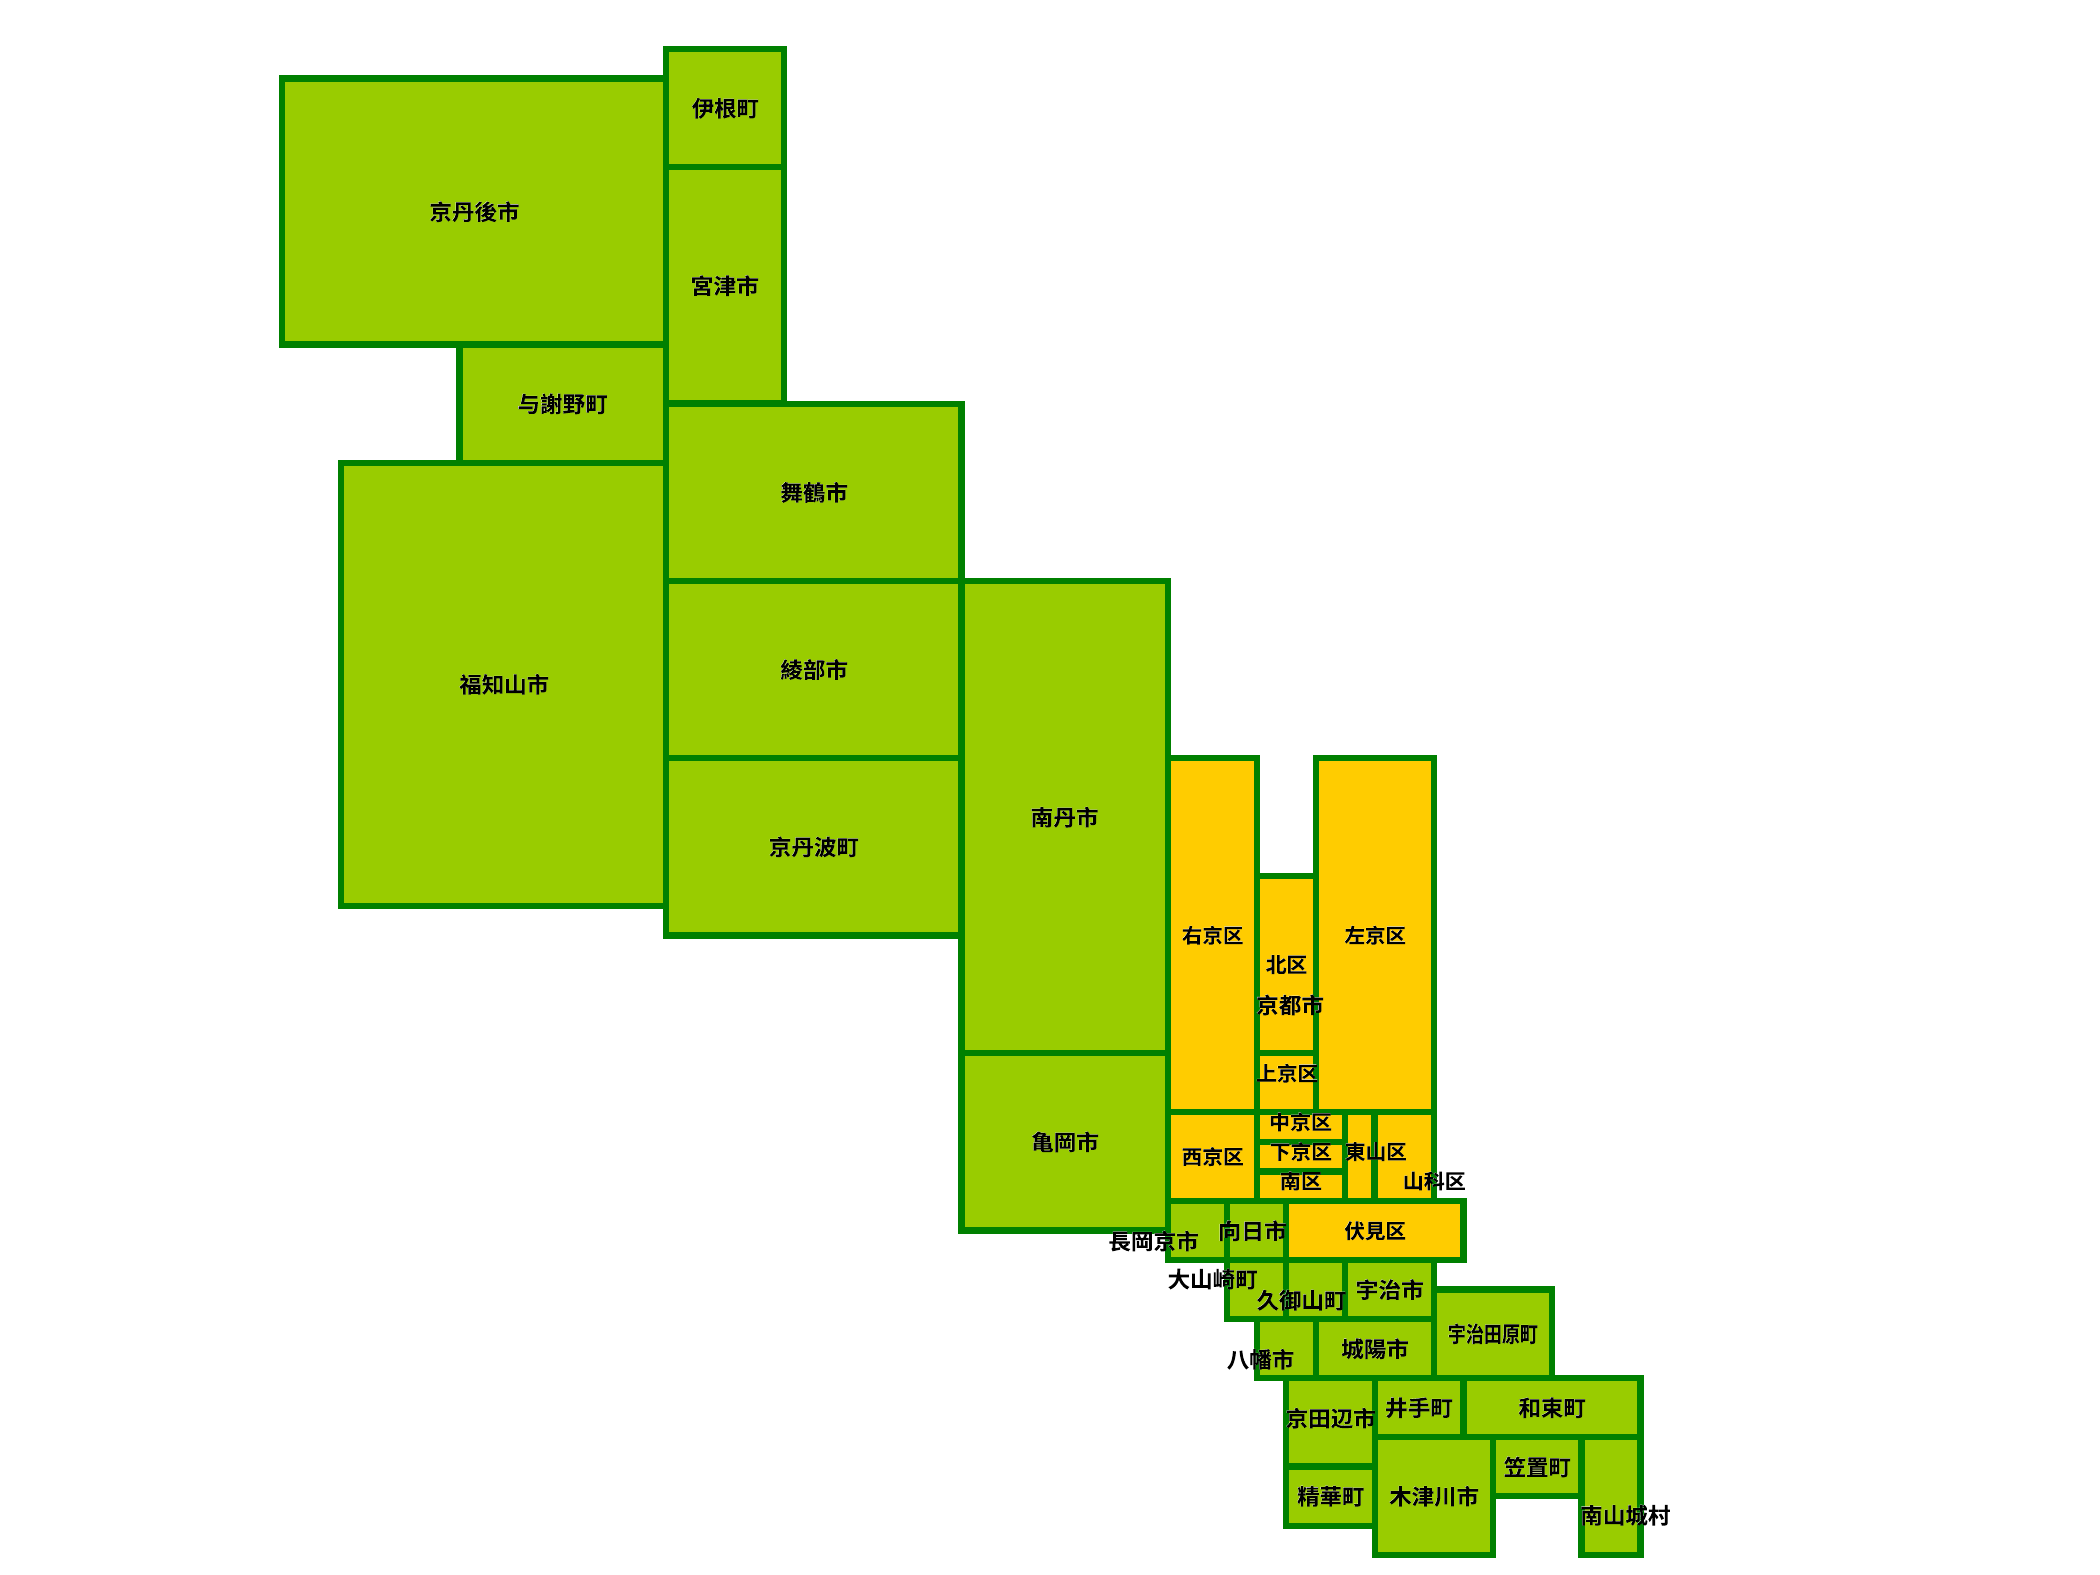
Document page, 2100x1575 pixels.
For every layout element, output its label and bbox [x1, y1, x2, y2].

text_box [282, 48, 1641, 1556]
text_box [429, 97, 1671, 1527]
